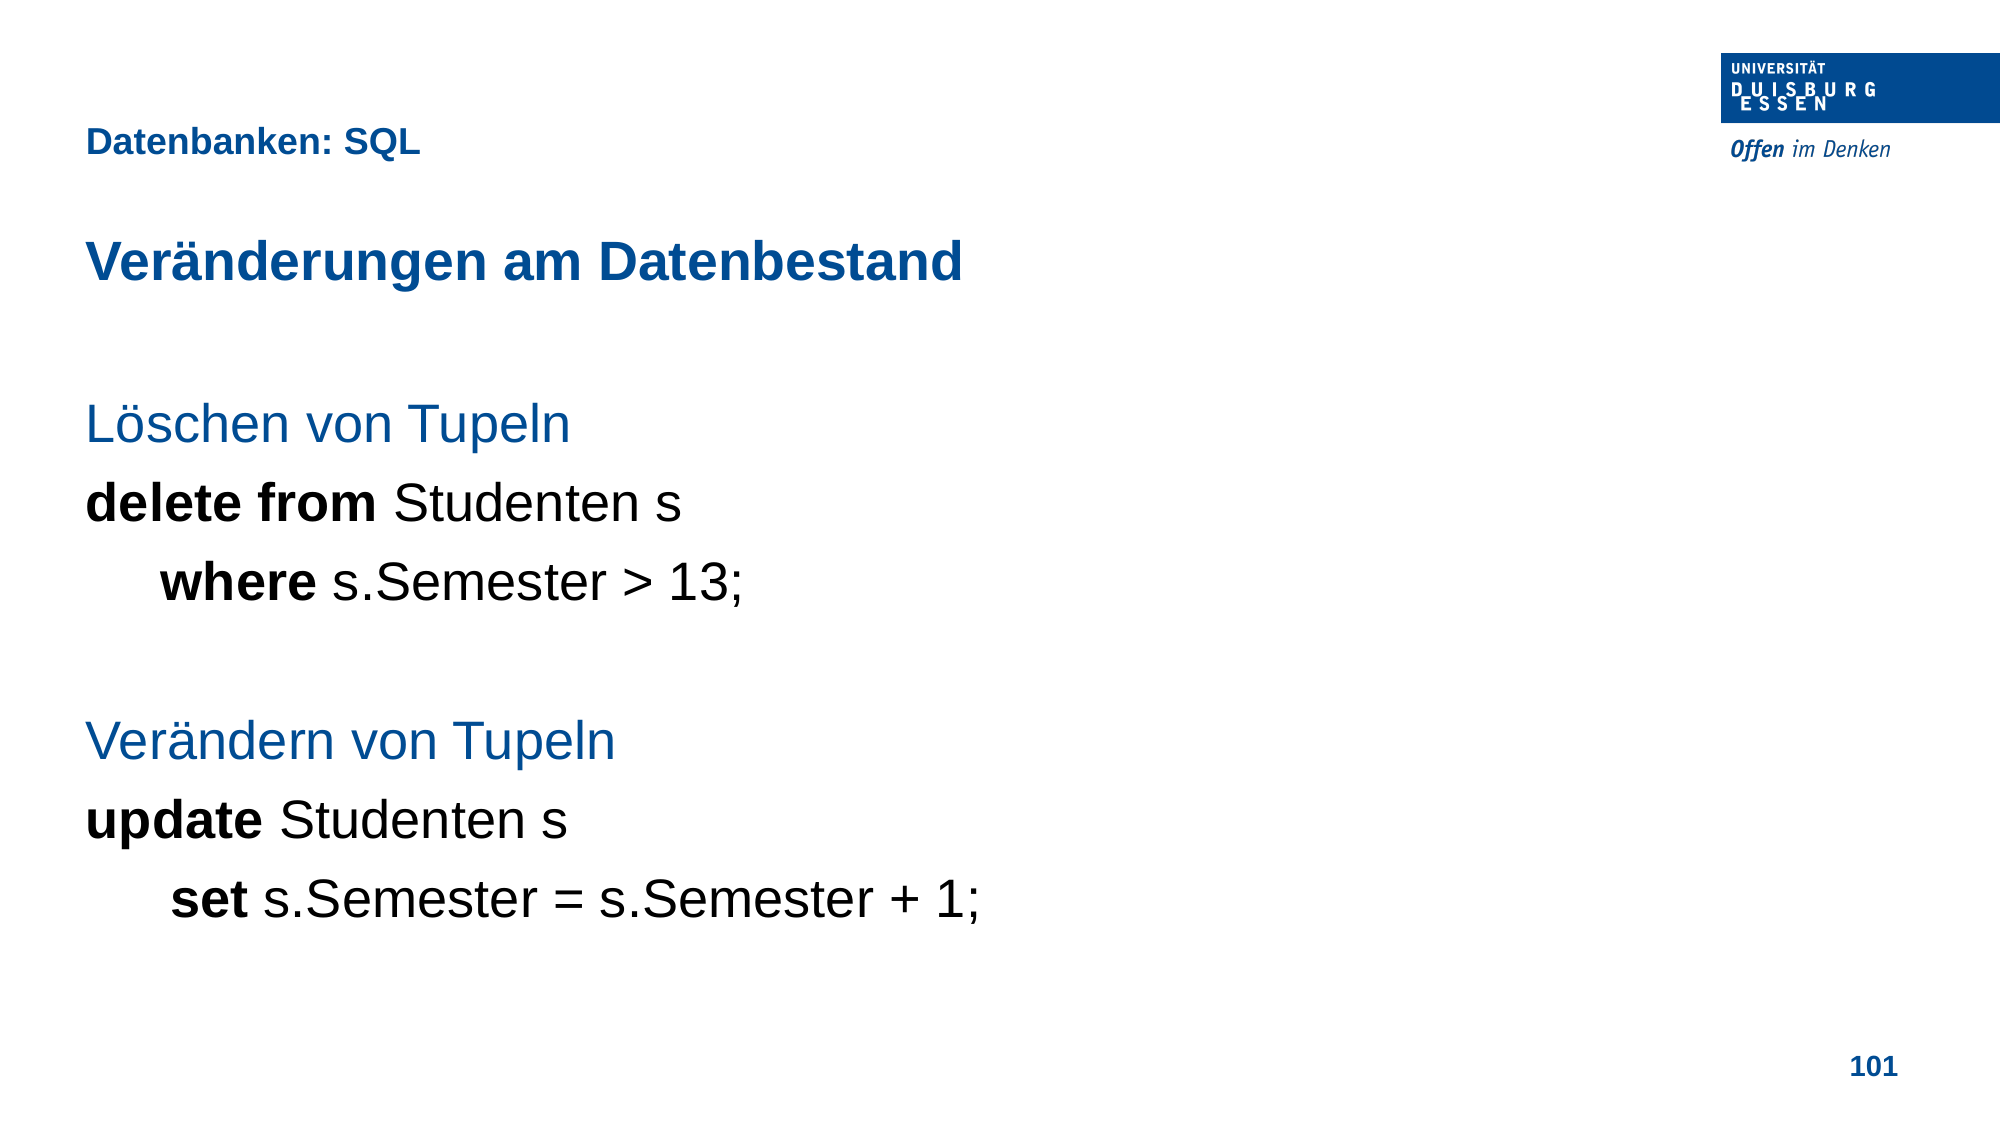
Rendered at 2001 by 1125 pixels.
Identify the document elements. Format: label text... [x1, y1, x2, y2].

picture [1721, 53, 2000, 162]
list Löschen von Tupeln delete from Studenten s where s.Semester > 13; Verändern von Tupeln update Studenten s set s.Semester = s.Semester + 1; [85, 387, 1915, 1040]
list Veränderungen am Datenbestand [85, 225, 1696, 301]
slide_number 101 [1677, 1039, 1914, 1081]
list Datenbanken: SQL [85, 121, 1696, 163]
